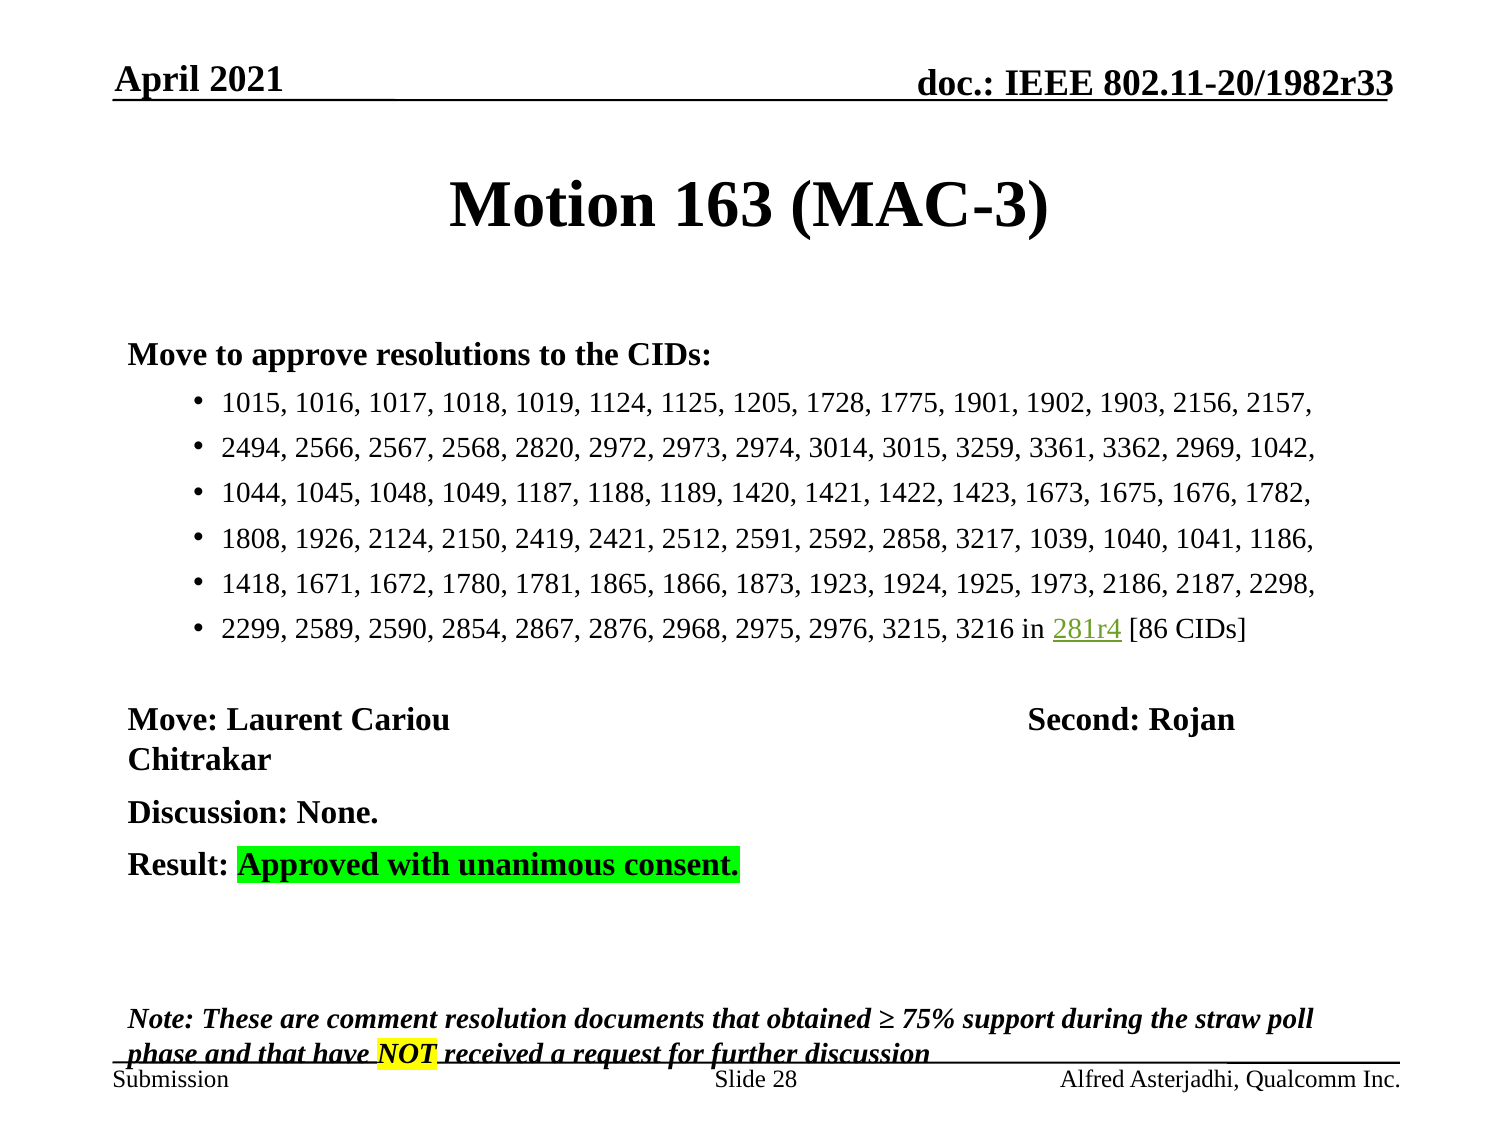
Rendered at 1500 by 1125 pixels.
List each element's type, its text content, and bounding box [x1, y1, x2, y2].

title Motion 163 (MAC-3) [112, 112, 1388, 288]
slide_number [114, 54, 423, 100]
list Move to approve resolutions to the CIDs: 1015, 1016, 1017, 1018, 1019, 1124, 1125, 1205, 1728, 1775, 1901, 1902, 1903, 2156, 2157, 2494, 2566, 2567, 2568, 2820, 2972, 2973, 2974, 3014, 3015, 3259, 3361, 3362, 2969, 1042, 1044, 1045, 1048, 1049, 1187, 1188, 1189, 1420, 1421, 1422, 1423, 1673, 1675, 1676, 1782, 1808, 1926, 2124, 2150, 2419, 2421, 2512, 2591, 2592, 2858, 3217, 1039, 1040, 1041, 1186, 1418, 1671, 1672, 1780, 1781, 1865, 1866, 1873, 1923, 1924, 1925, 1973, 2186, 2187, 2298, 2299, 2589, 2590, 2854, 2867, 2876, 2968, 2975, 2976, 3215, 3216 in 281r4 [86 CIDs] Move: Laurent Cariou Second: Rojan Chitrakar Discussion: None. Result: Approved with unanimous consent. Note: These are comment resolution documents that obtained ≥ 75% support during the straw poll phase and that have NOT received a request for further discussion [112, 324, 1388, 1063]
slide_number Slide 28 [712, 1061, 800, 1123]
footer Alfred Asterjadhi, Qualcomm Inc. [878, 1061, 1402, 1093]
